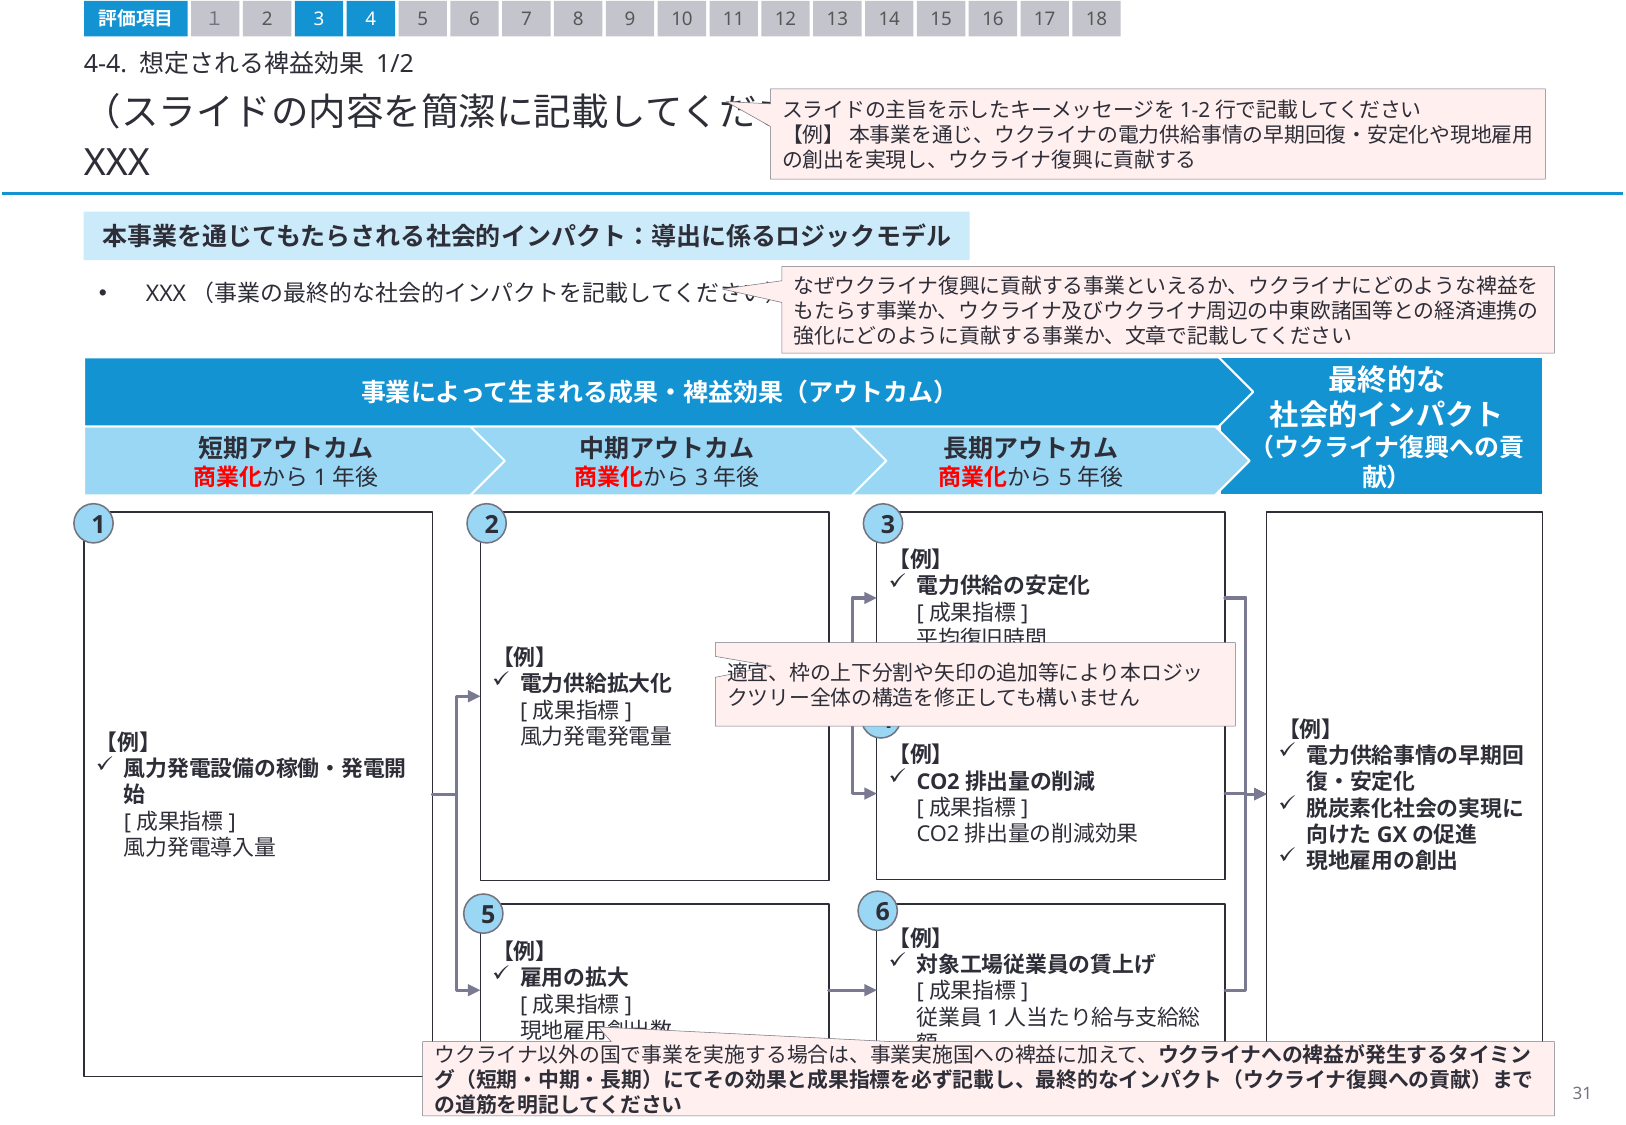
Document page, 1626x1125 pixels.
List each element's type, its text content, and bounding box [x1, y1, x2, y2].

text_box 4 [877, 727, 900, 739]
text_box 中期アウトカム 商業化から3年後 [471, 428, 887, 497]
text_box 最終的な 社会的インパクト （ウクライナ復興への貢献） [1219, 357, 1543, 496]
text_box 【例】 対象工場従業員の賃上げ [成果指標] 従業員1人当たり給与支給総額 [876, 903, 1226, 1040]
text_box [432, 695, 481, 793]
text_box 【例】 電力供給拡大化 [成果指標] 風力発電発電量 [479, 511, 830, 882]
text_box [828, 597, 877, 695]
text_box 2 [466, 502, 508, 544]
text_box ウクライナ以外の国で事業を実施する場合は、事業実施国への裨益に加えて、ウクライナへの裨益が発生するタイミング（短期・中期・長期）にてその効果と成果指標を必ず記載し、最終的なインパクト（ウクライナ復興への貢献）までの道筋を明記してください [421, 1026, 1556, 1117]
text_box 事業によって生まれる成果・裨益効果（アウトカム） [83, 356, 1254, 428]
text_box 6 [857, 890, 899, 932]
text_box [83, 0, 1122, 37]
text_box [432, 793, 481, 991]
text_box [1224, 795, 1267, 991]
text_box なぜウクライナ復興に貢献する事業といえるか、ウクライナにどのような裨益をもたらす事業か、ウクライナ及びウクライナ周辺の中東欧諸国等との経済連携の強化にどのように貢献する事業か、文章で記載してください [721, 265, 1556, 354]
text_box 【例】 風力発電設備の稼働・発電開始 [成果指標] 風力発電導入量 [83, 511, 433, 1077]
text_box 適宜、枠の上下分割や矢印の追加等により本ロジックツリー全体の構造を修正しても構いません [877, 641, 1224, 727]
text_box 【例】 電力供給事情の早期回復・安定化 脱炭素化社会の実現に向けたGXの促進 現地雇用の創出 [1266, 511, 1543, 1040]
text_box 短期アウトカム 商業化から1年後 [83, 428, 506, 497]
list 4-4. 想定される裨益効果 1/2 [84, 40, 1543, 82]
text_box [1224, 597, 1267, 793]
list （スライドの内容を簡潔に記載してください） XXX [84, 83, 1543, 183]
text_box 本事業を通じてもたらされる社会的インパクト：導出に係るロジックモデル [83, 211, 970, 261]
text_box スライドの主旨を示したキーメッセージを1-2行で記載してください 【例】 本事業を通じ、ウクライナの電力供給事情の早期回復・安定化や現地雇用の創出を実現し、ウクライナ復興に貢献する [725, 87, 1547, 180]
text_box 長期アウトカム 商業化から5年後 [853, 428, 1251, 497]
text_box XXX（事業の最終的な社会的インパクトを記載してください） [83, 270, 1543, 356]
text_box 3 [862, 502, 904, 544]
text_box 適宜、枠の上下分割や矢印の追加等により本ロジックツリー全体の構造を修正しても構いません [714, 641, 828, 727]
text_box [828, 695, 877, 794]
text_box 1 [72, 502, 115, 544]
text_box 【例】 CO2排出量の削減 [成果指標] CO2排出量の削減効果 [876, 727, 1224, 881]
text_box 【例】 電力供給の安定化 [成果指標] 平均復旧時間 [876, 511, 1226, 641]
text_box 【例】 雇用の拡大 [成果指標] 現地雇用創出数 [479, 903, 830, 1040]
text_box 5 [481, 893, 504, 935]
